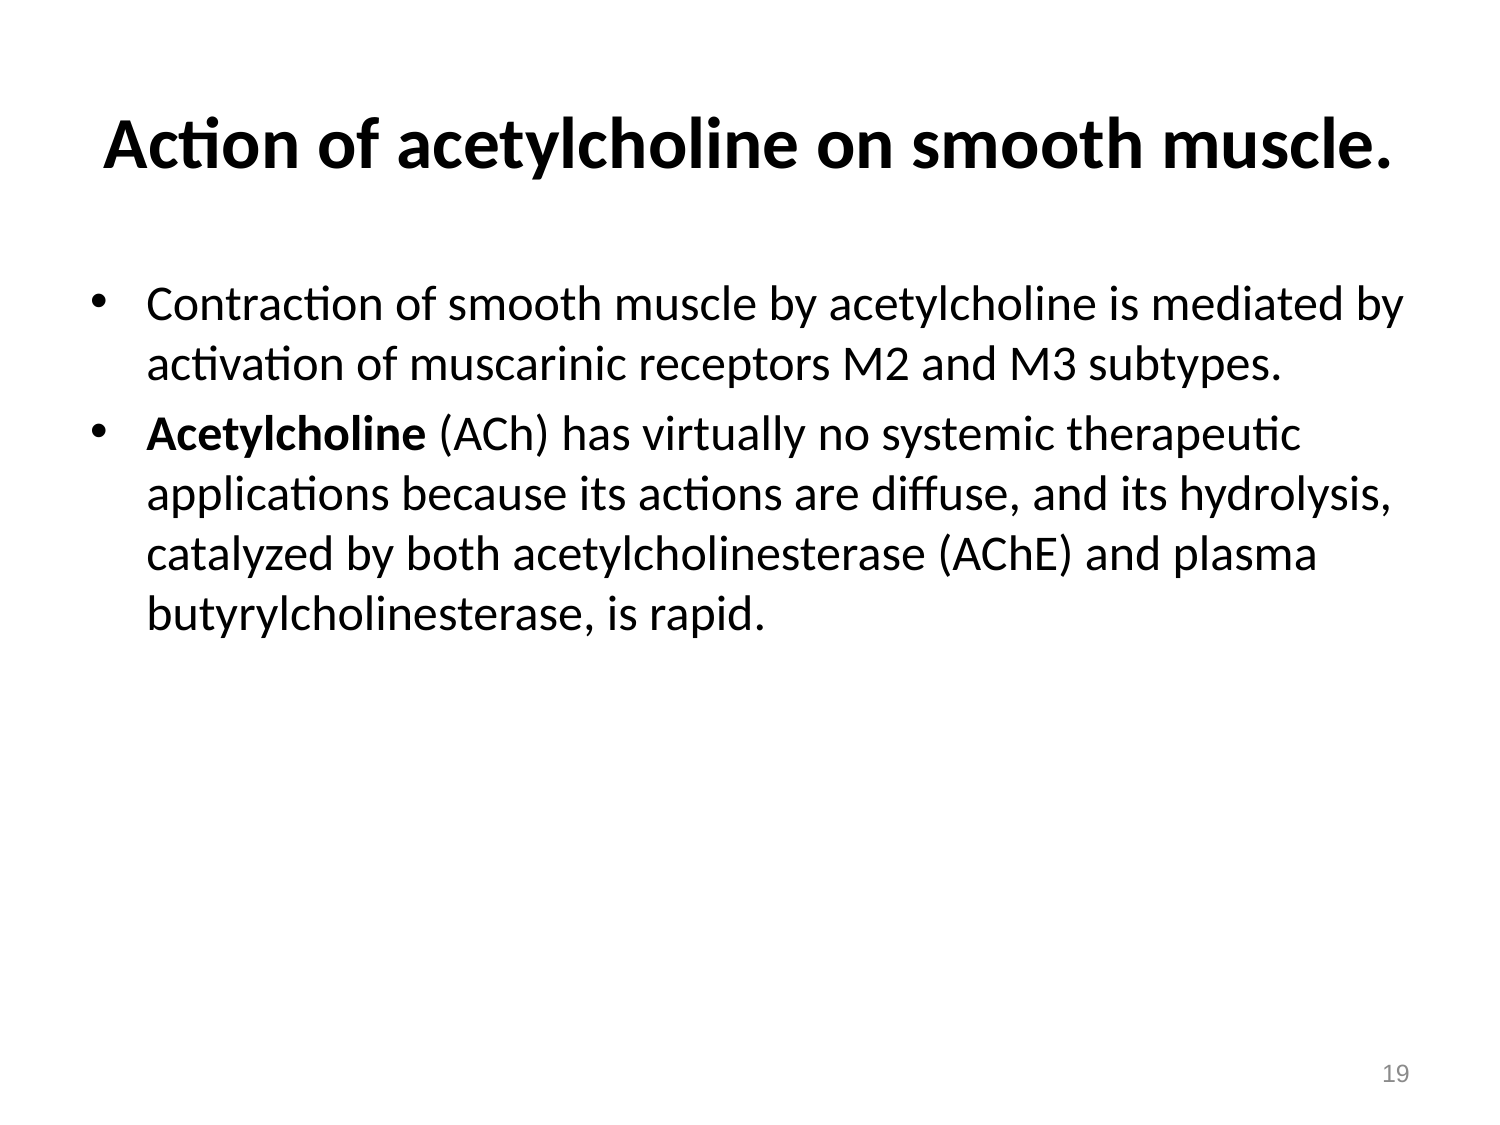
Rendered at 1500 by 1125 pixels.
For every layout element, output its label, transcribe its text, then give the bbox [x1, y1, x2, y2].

list Contraction of smooth muscle by acetylcholine is mediated by activation of muscarinic receptors M2 and M3 subtypes. Acetylcholine (ACh) has virtually no systemic therapeutic applications because its actions are diffuse, and its hydrolysis, catalyzed by both acetylcholinesterase (AChE) and plasma butyrylcholinesterase, is rapid. [75, 262, 1425, 1005]
slide_number 19 [1074, 1042, 1425, 1103]
title Action of acetylcholine on smooth muscle. [75, 45, 1425, 233]
